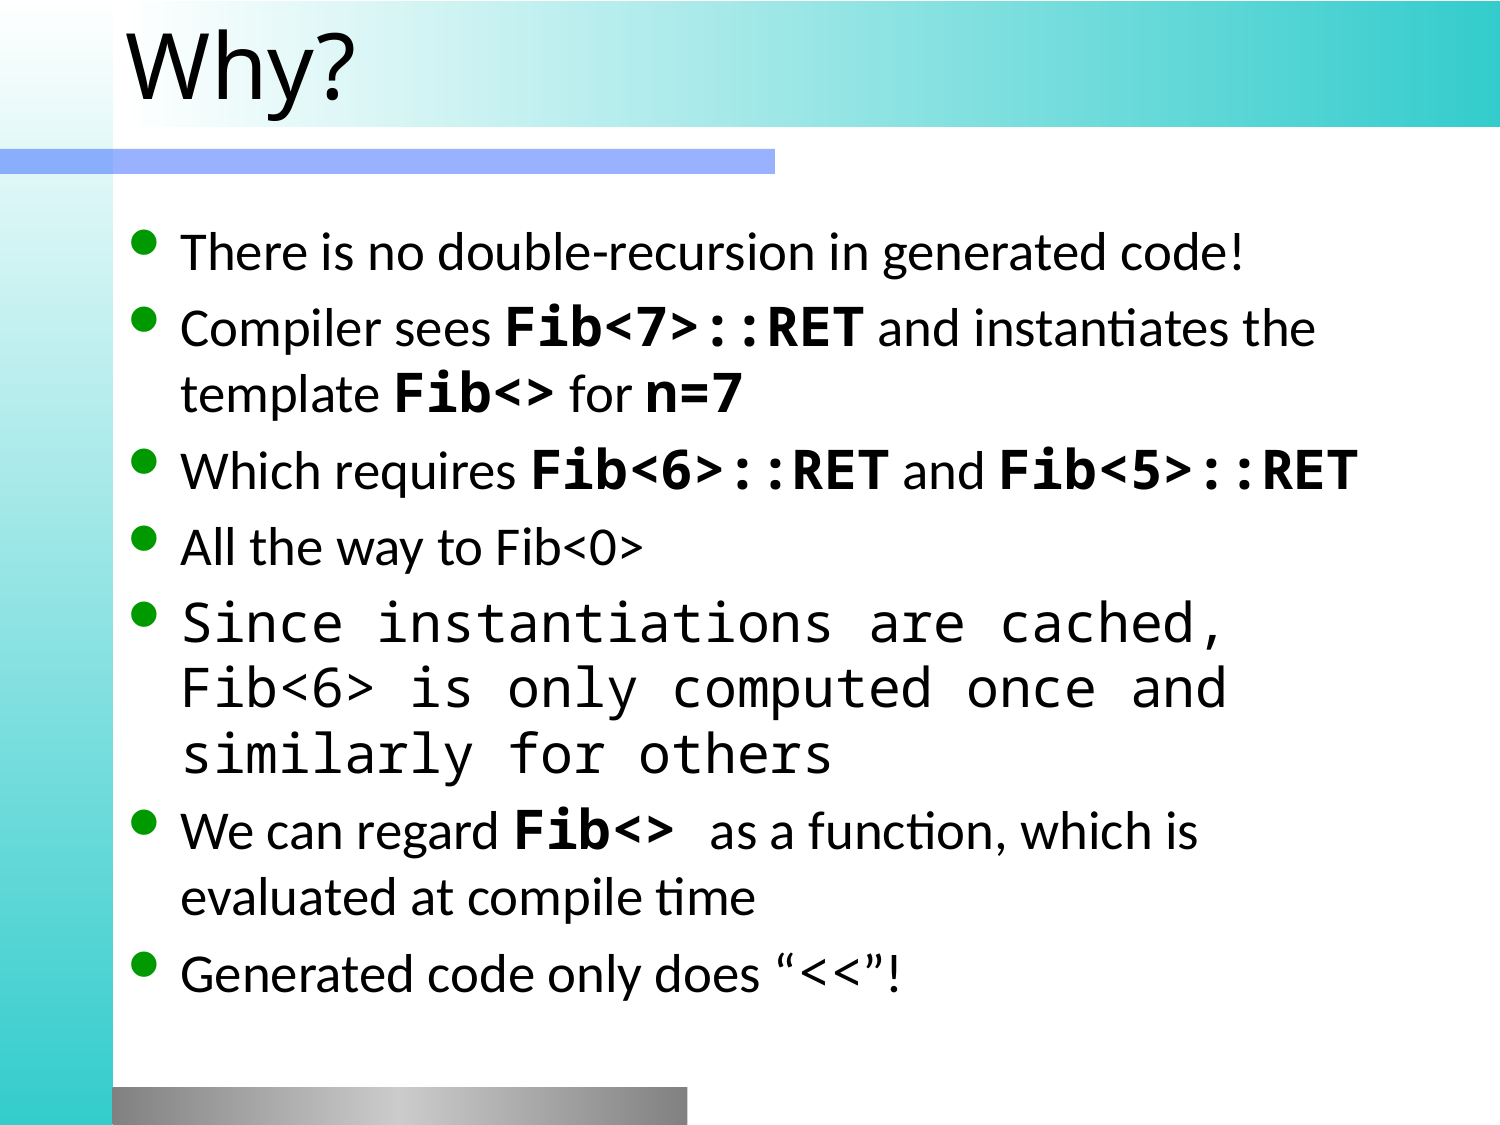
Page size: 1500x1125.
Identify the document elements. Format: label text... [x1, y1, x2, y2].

title Why? [110, 0, 1500, 126]
list There is no double-recursion in generated code! Compiler sees Fib<7>::RET and instantiates the template Fib<> for n=7 Which requires Fib<6>::RET and Fib<5>::RET All the way to Fib<0> Since instantiations are cached, Fib<6> is only computed once and similarly for others We can regard Fib<> as a function, which is evaluated at compile time Generated code only does “<<”! [112, 207, 1388, 1073]
